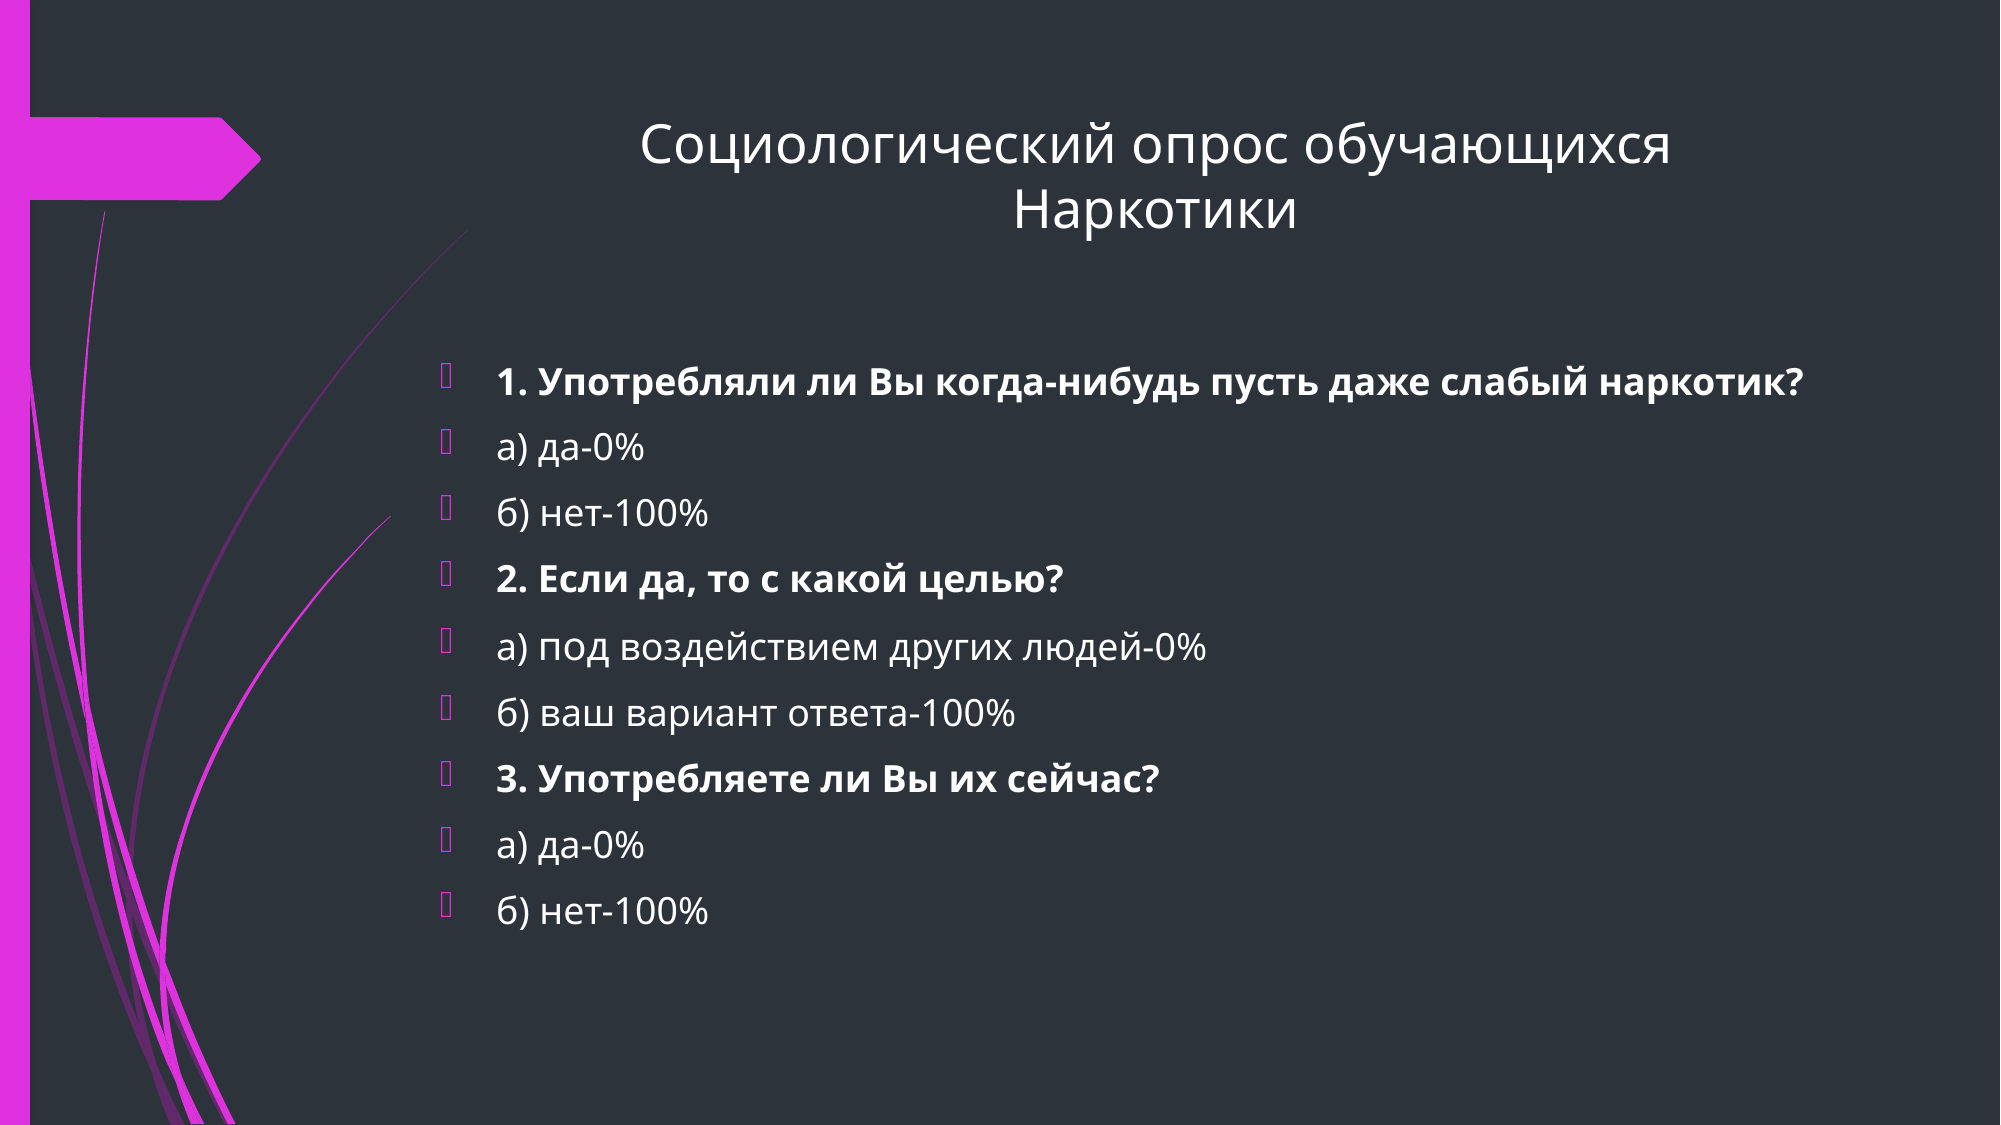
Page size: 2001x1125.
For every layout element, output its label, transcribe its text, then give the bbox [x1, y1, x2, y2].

title Социологический опрос обучающихся Наркотики [425, 102, 1888, 313]
list 1. Употребляли ли Вы когда-нибудь пусть даже слабый наркотик? а) да-0% б) нет-100% 2. Если да, то с какой целью? а) под воздействием других людей-0% б) ваш вариант ответа-100% 3. Употребляете ли Вы их сейчас? а) да-0% б) нет-100% [424, 350, 1888, 970]
